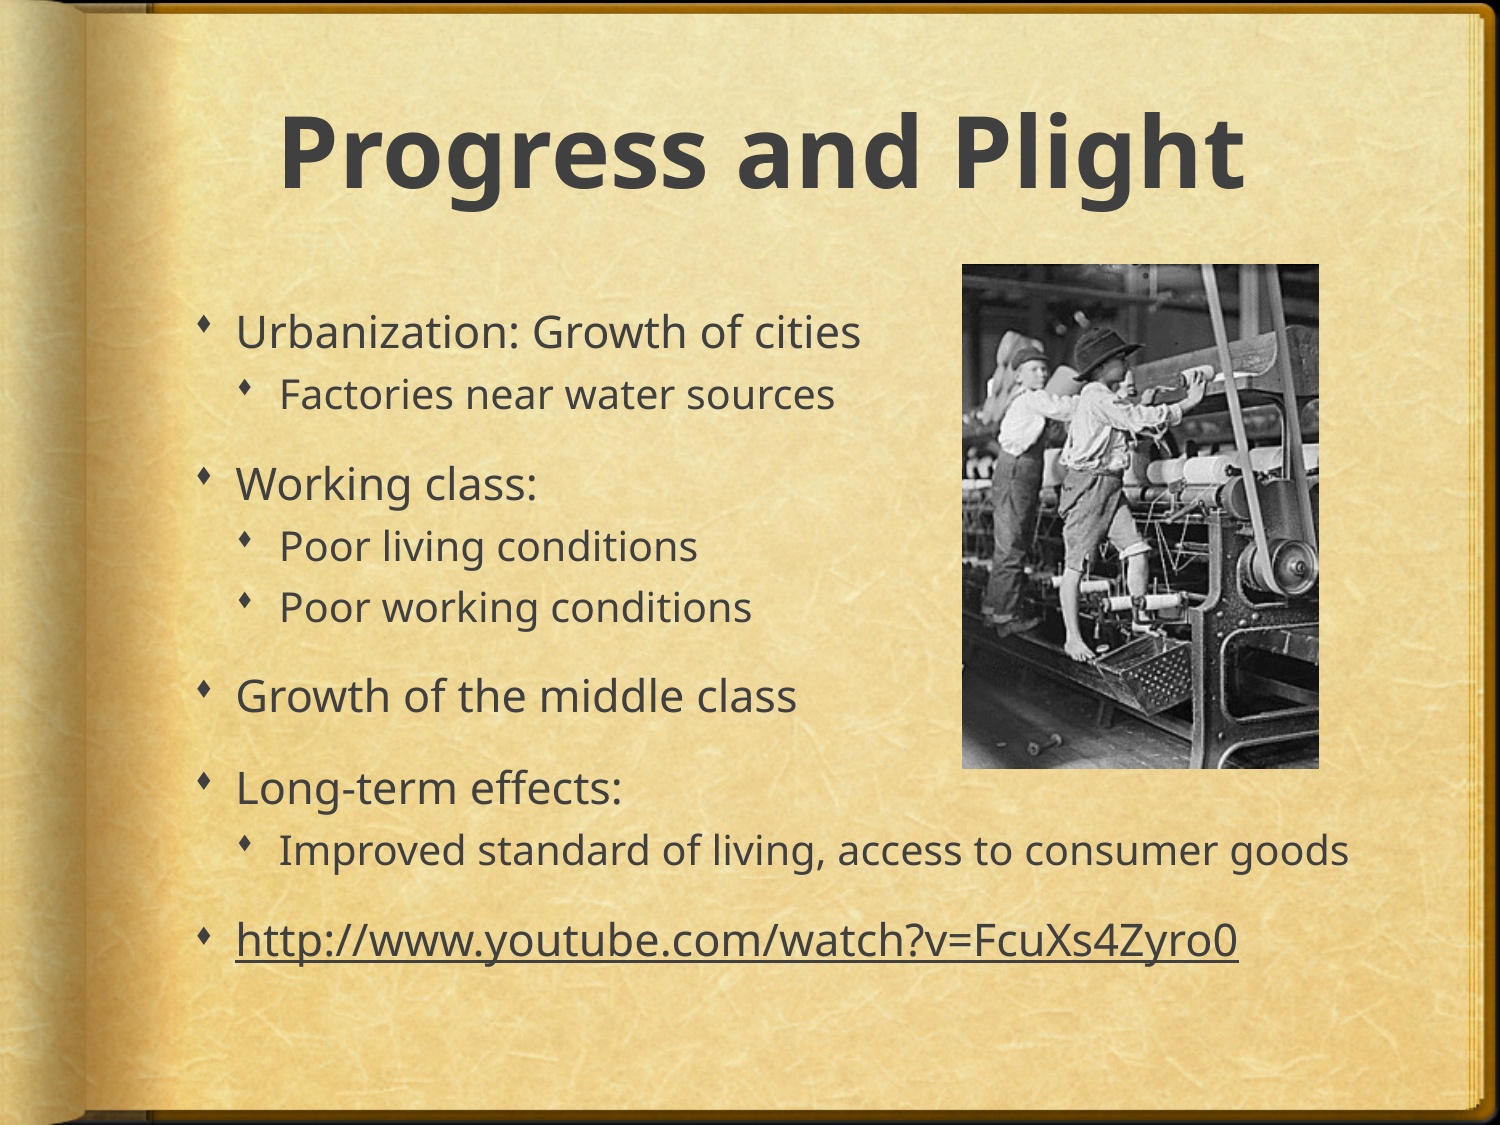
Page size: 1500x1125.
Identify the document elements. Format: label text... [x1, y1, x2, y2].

list Urbanization: Growth of cities Factories near water sources Working class: Poor living conditions Poor working conditions Growth of the middle class Long-term effects: Improved standard of living, access to consumer goods http://www.youtube.com/watch?v=FcuXs4Zyro0 [178, 295, 1372, 1005]
title Progress and Plight [178, 45, 1372, 265]
picture [0, 0, 1500, 1125]
